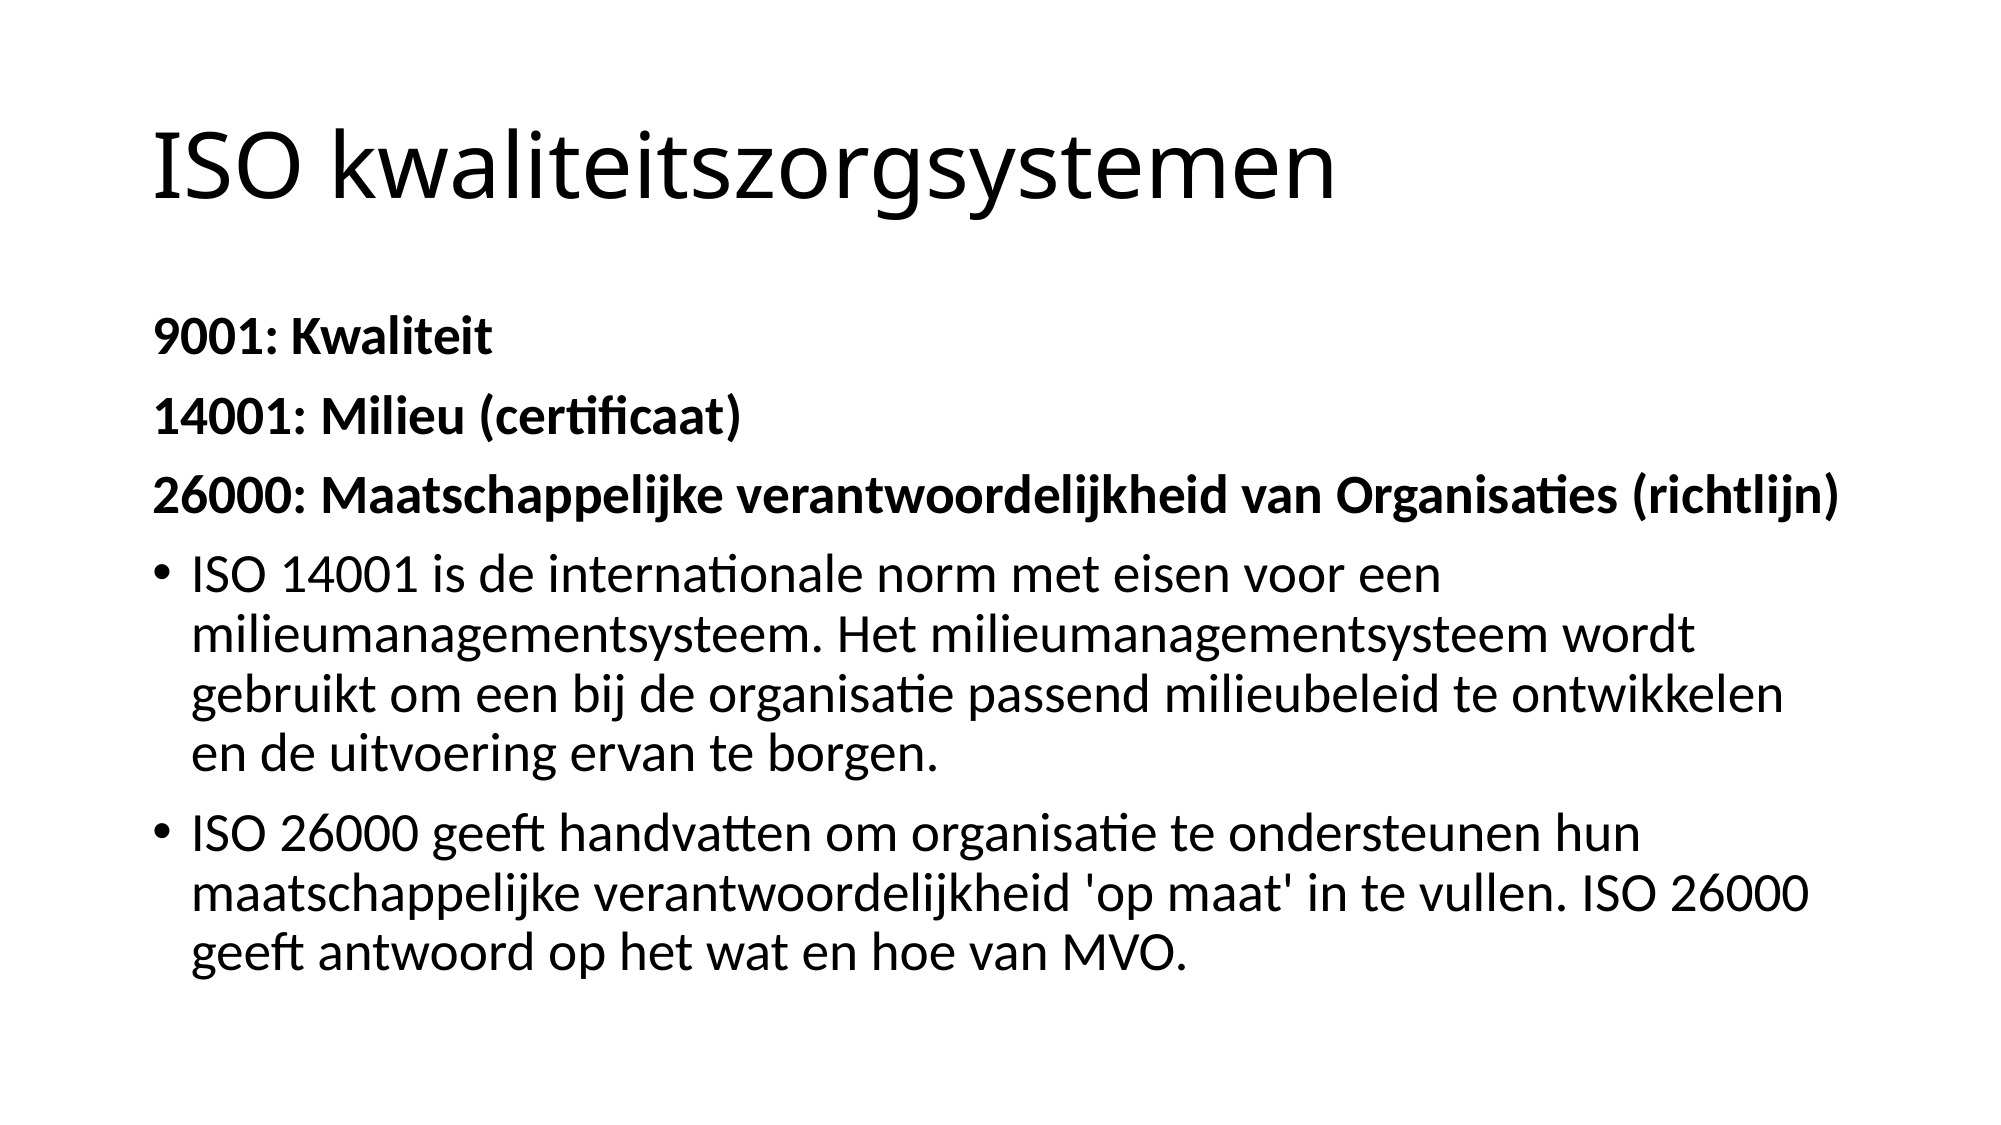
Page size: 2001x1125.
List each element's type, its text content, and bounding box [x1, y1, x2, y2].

title ISO kwaliteitszorgsystemen [137, 59, 1863, 278]
list 9001: Kwaliteit 14001: Milieu (certificaat) 26000: Maatschappelijke verantwoordelijkheid van Organisaties (richtlijn) ISO 14001 is de internationale norm met eisen voor een milieumanagementsysteem. Het milieumanagementsysteem wordt gebruikt om een bij de organisatie passend milieubeleid te ontwikkelen en de uitvoering ervan te borgen. ISO 26000 geeft handvatten om organisatie te ondersteunen hun maatschappelijke verantwoordelijkheid 'op maat' in te vullen. ISO 26000 geeft antwoord op het wat en hoe van MVO. [137, 299, 1863, 1014]
